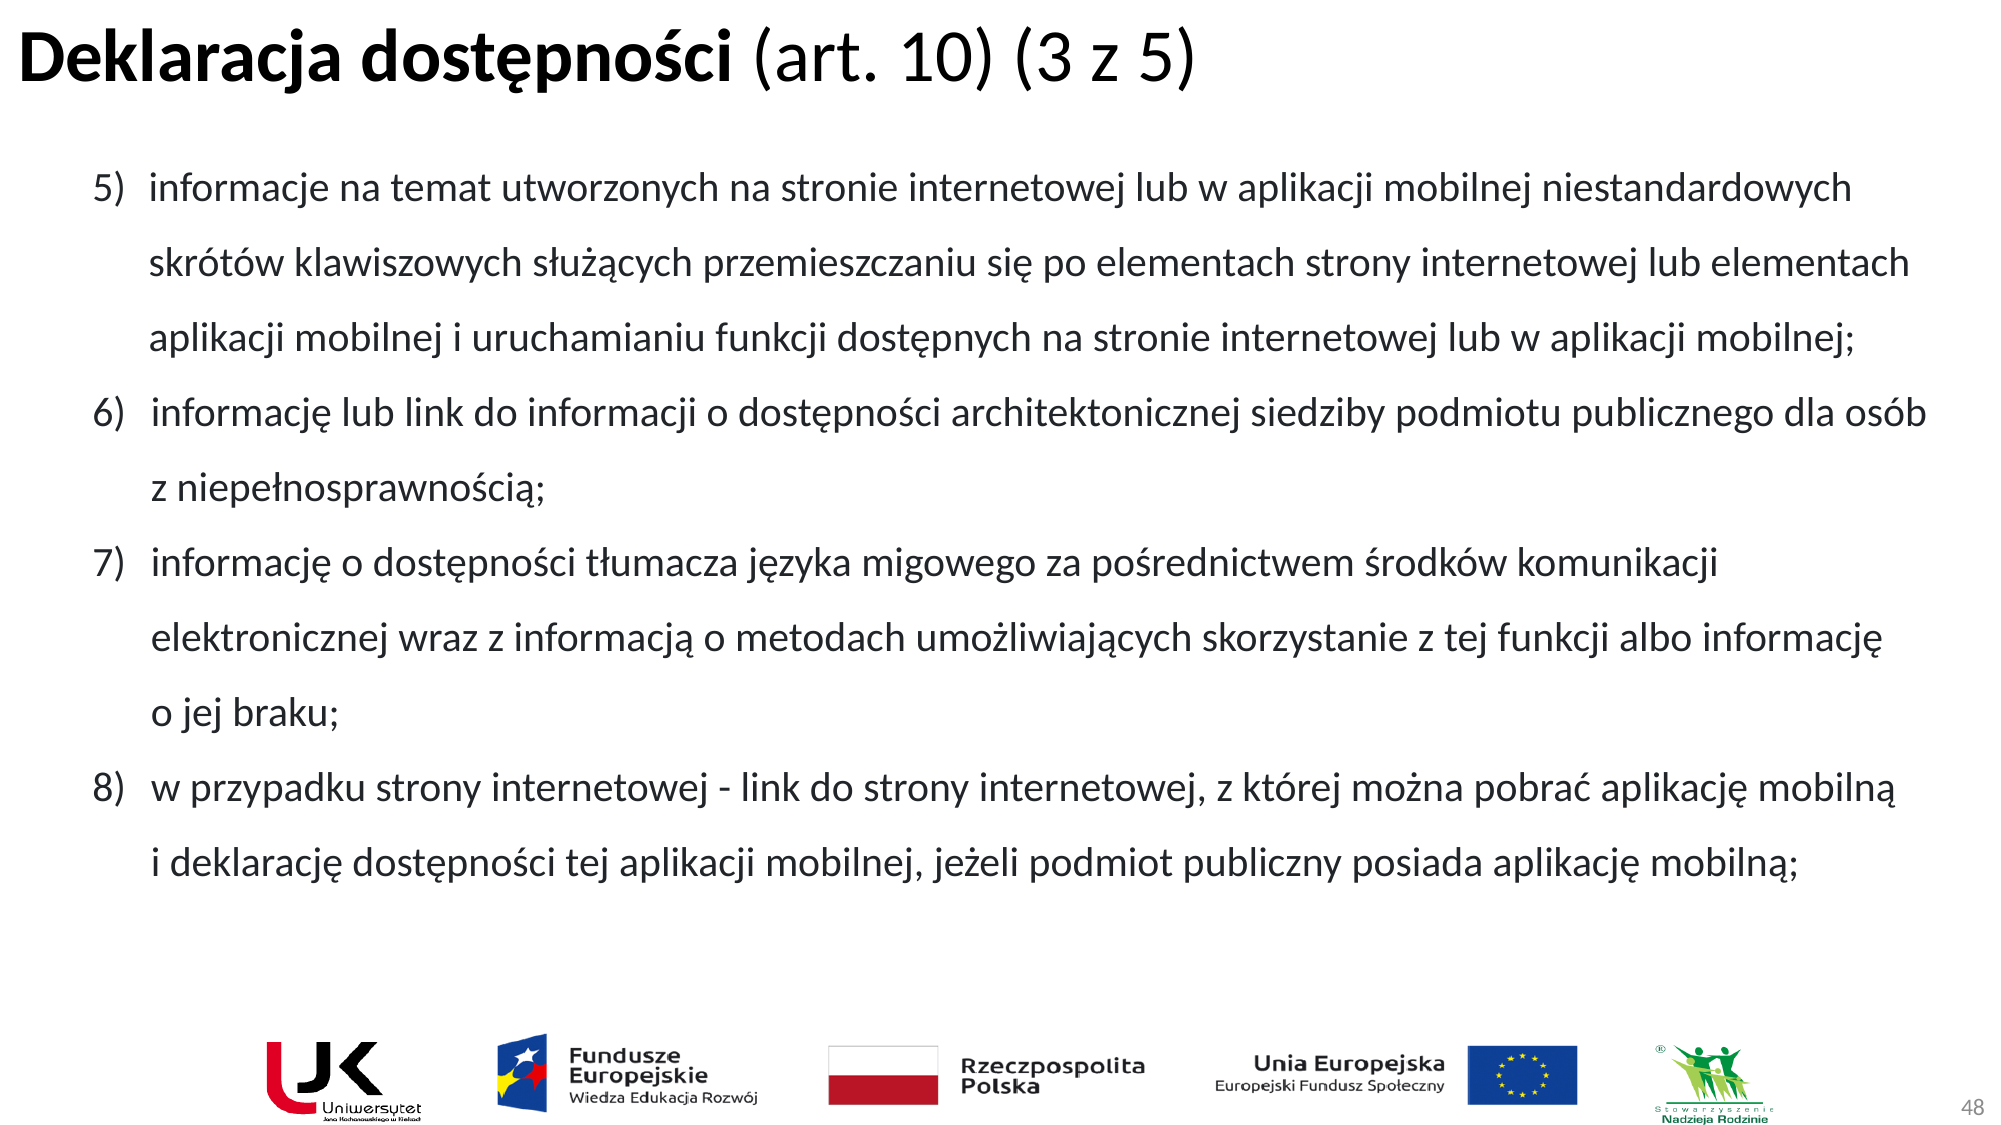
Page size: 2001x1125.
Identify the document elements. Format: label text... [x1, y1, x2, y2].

picture [463, 1004, 1613, 1125]
slide_number 48 [1832, 1088, 2000, 1124]
picture [1655, 1044, 1774, 1125]
title Deklaracja dostępności (art. 10) (3 z 5) [18, 2, 1544, 122]
text_box informacje na temat utworzonych na stronie internetowej lub w aplikacji mobilnej niestandardowych skrótów klawiszowych służących przemieszczaniu się po elementach strony internetowej lub elementach aplikacji mobilnej i uruchamianiu funkcji dostępnych na stronie internetowej lub w aplikacji mobilnej; informację lub link do informacji o dostępności architektonicznej siedziby podmiotu publicznego dla osób z niepełnosprawnością; informację o dostępności tłumacza języka migowego za pośrednictwem środków komunikacji elektronicznej wraz z informacją o metodach umożliwiających skorzystanie z tej funkcji albo informację o jej braku; w przypadku strony internetowej - link do strony internetowej, z której można pobrać aplikację mobilną i deklarację dostępności tej aplikacji mobilnej, jeżeli podmiot publiczny posiada aplikację mobilną; [47, 134, 1960, 947]
picture [266, 1042, 421, 1122]
